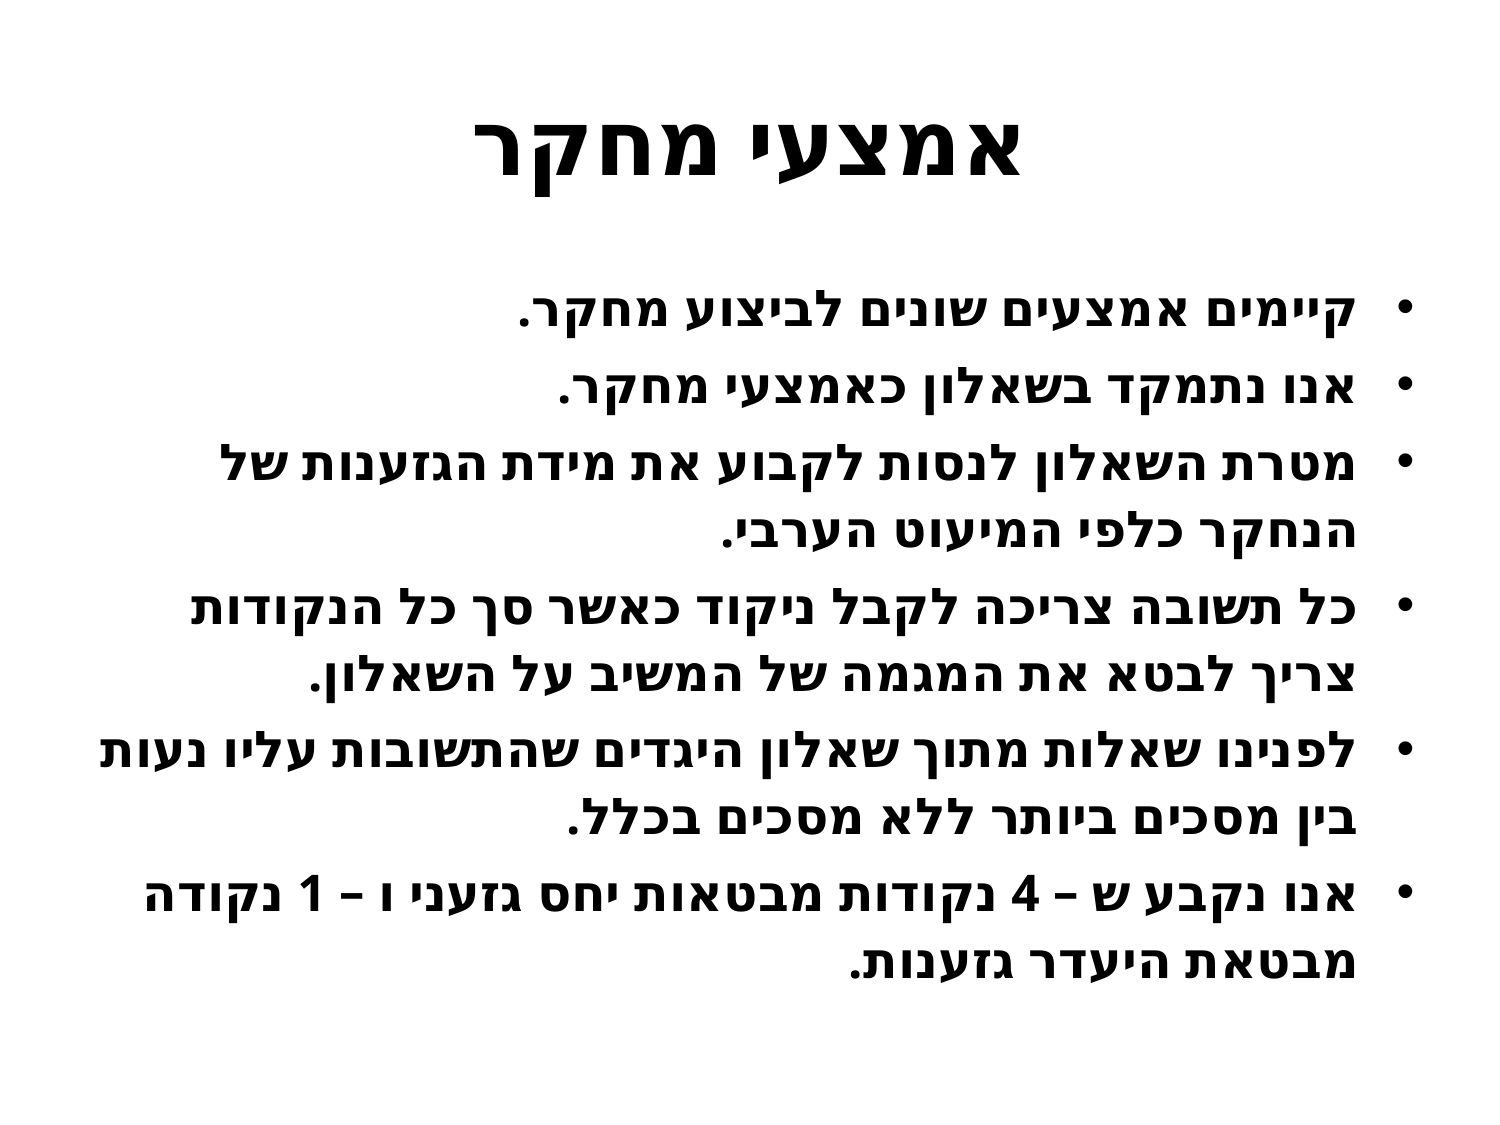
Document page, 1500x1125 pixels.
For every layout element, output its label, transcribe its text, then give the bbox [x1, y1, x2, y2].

title אמצעי מחקר [75, 45, 1425, 233]
list קיימים אמצעים שונים לביצוע מחקר. אנו נתמקד בשאלון כאמצעי מחקר. מטרת השאלון לנסות לקבוע את מידת הגזענות של הנחקר כלפי המיעוט הערבי. כל תשובה צריכה לקבל ניקוד כאשר סך כל הנקודות צריך לבטא את המגמה של המשיב על השאלון. לפנינו שאלות מתוך שאלון היגדים שהתשובות עליו נעות בין מסכים ביותר ללא מסכים בכלל. אנו נקבע ש – 4 נקודות מבטאות יחס גזעני ו – 1 נקודה מבטאת היעדר גזענות. [75, 262, 1425, 1005]
